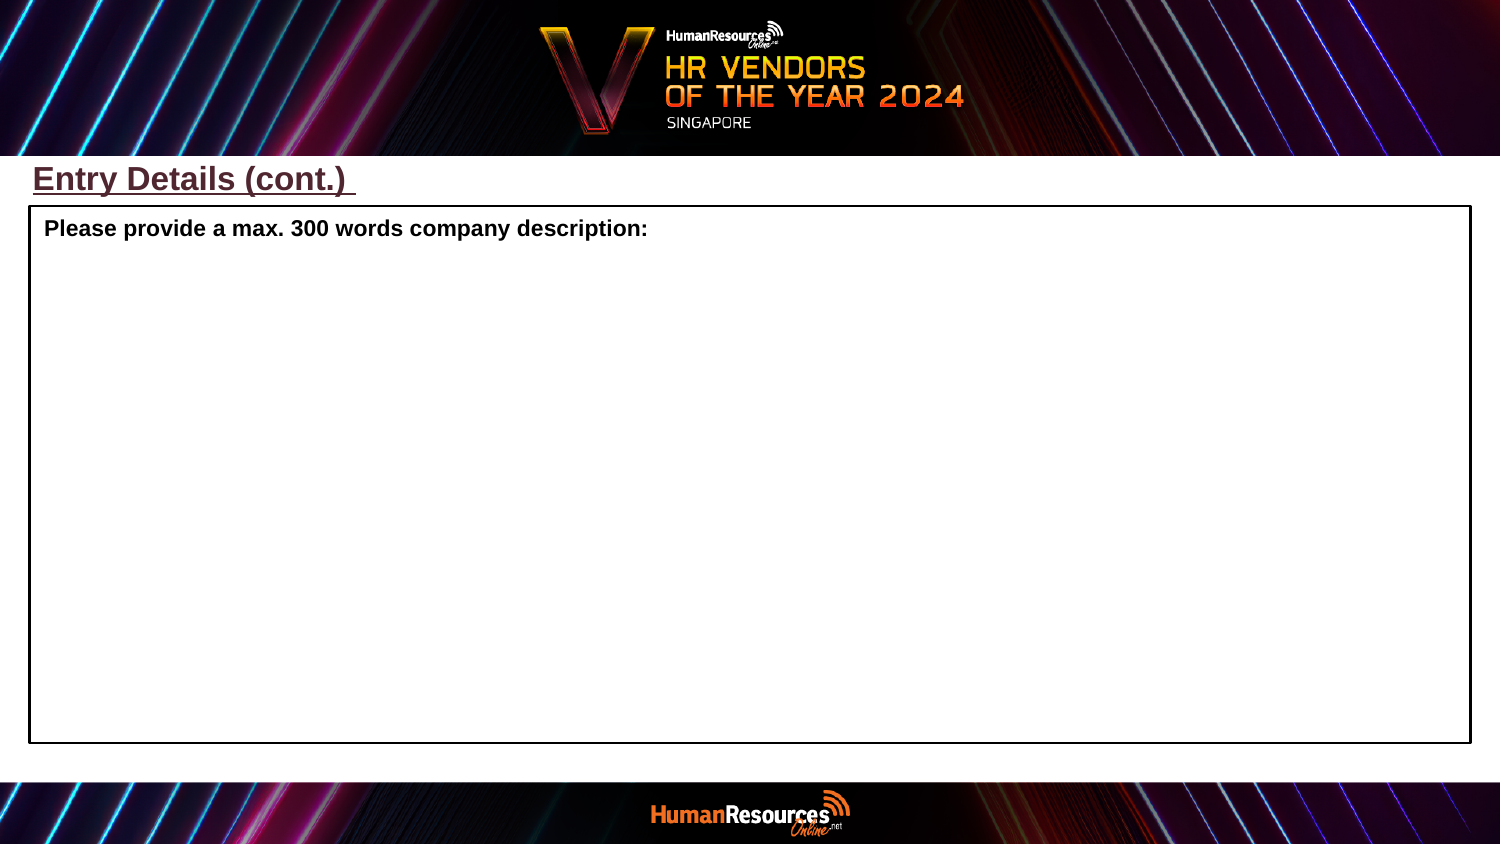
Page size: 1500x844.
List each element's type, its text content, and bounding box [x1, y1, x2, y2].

text_box Please provide a max. 300 words company description: [29, 205, 1471, 743]
text_box Entry Details (cont.) [17, 150, 818, 205]
picture [0, 0, 1500, 844]
